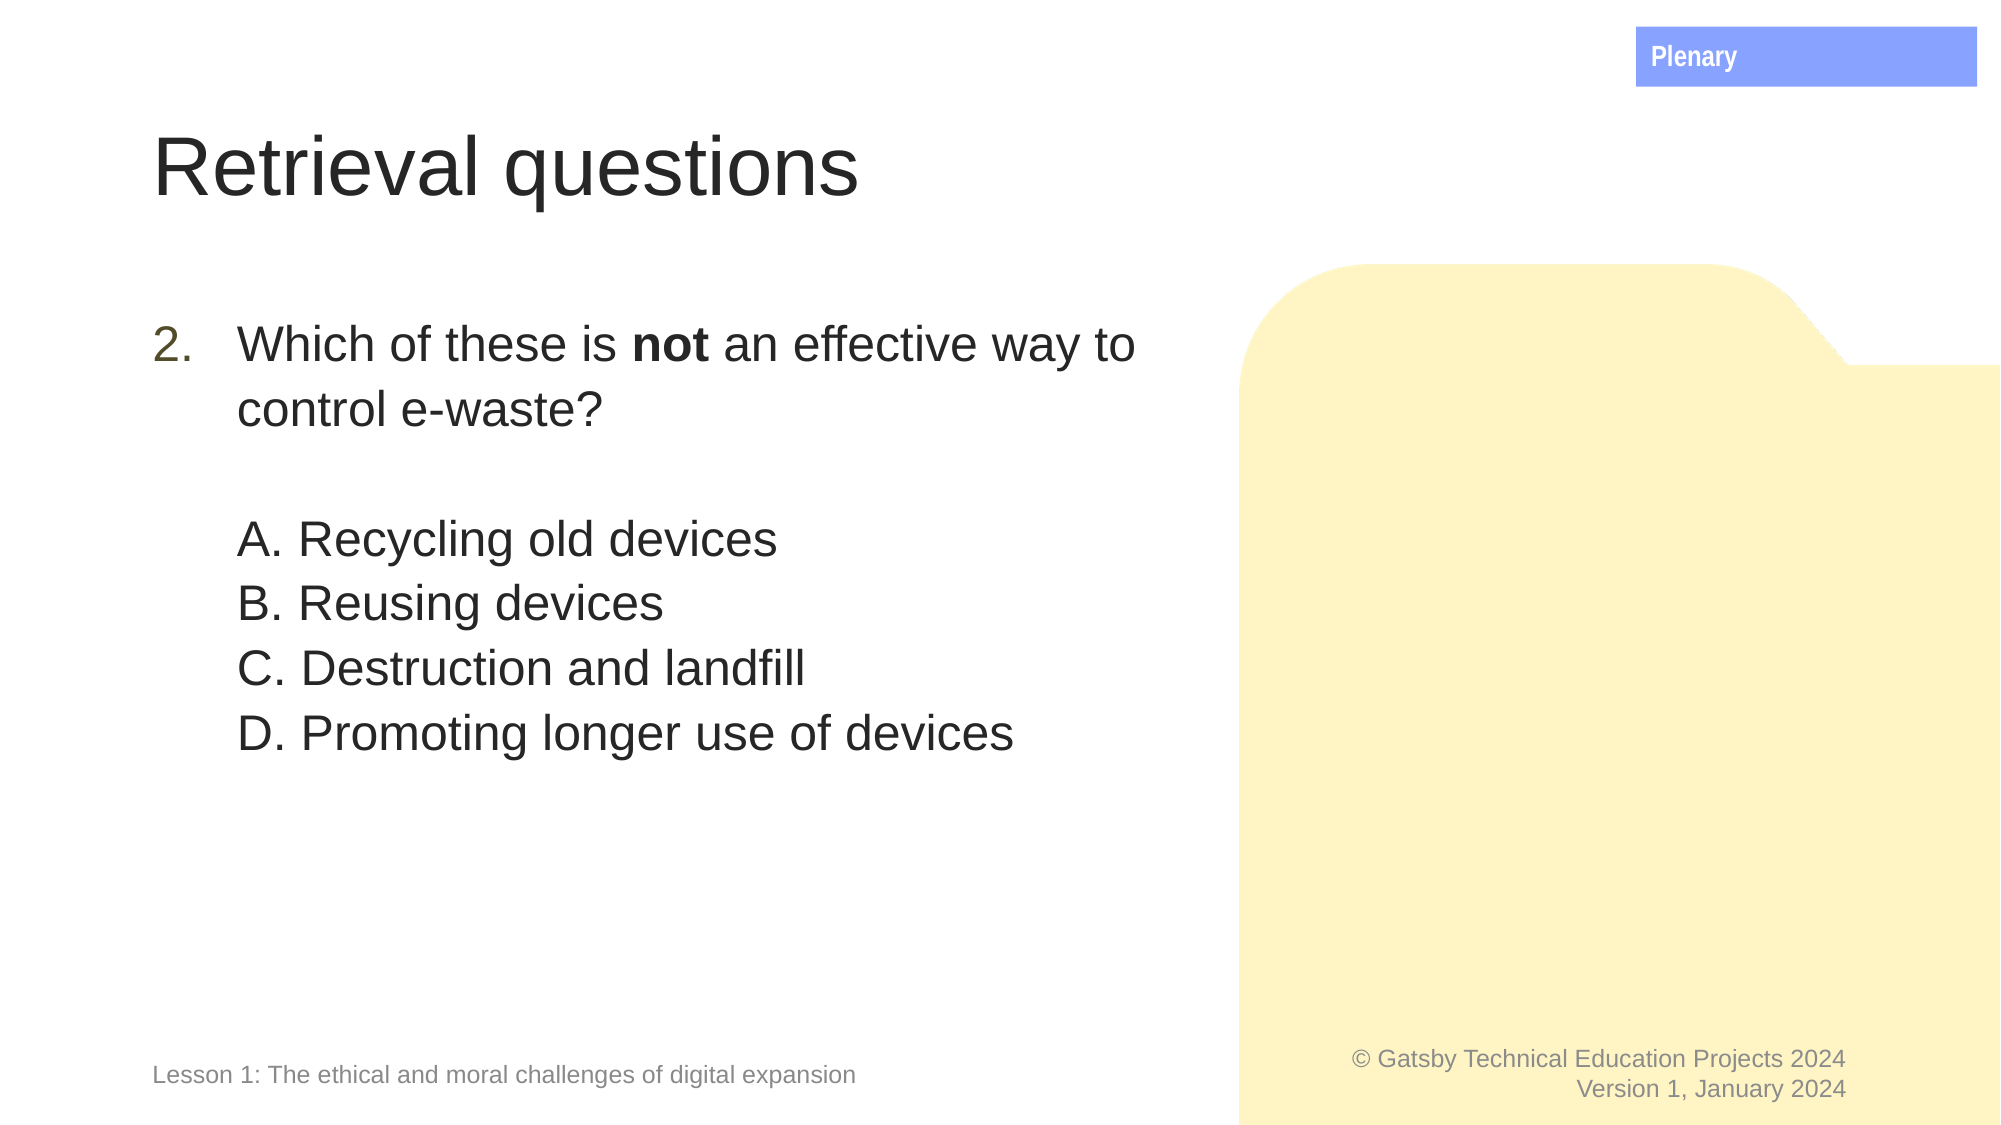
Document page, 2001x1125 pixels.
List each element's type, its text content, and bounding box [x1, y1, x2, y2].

list Lesson 1: The ethical and moral challenges of digital expansion [137, 1042, 906, 1103]
list Plenary [1636, 26, 1978, 87]
list Which of these is not an effective way to control e-waste? A. Recycling old devices B. Reusing devices C. Destruction and landfill D. Promoting longer use of devices [137, 299, 1188, 1014]
picture [1239, 264, 2000, 1125]
title Retrieval questions [137, 59, 1863, 278]
